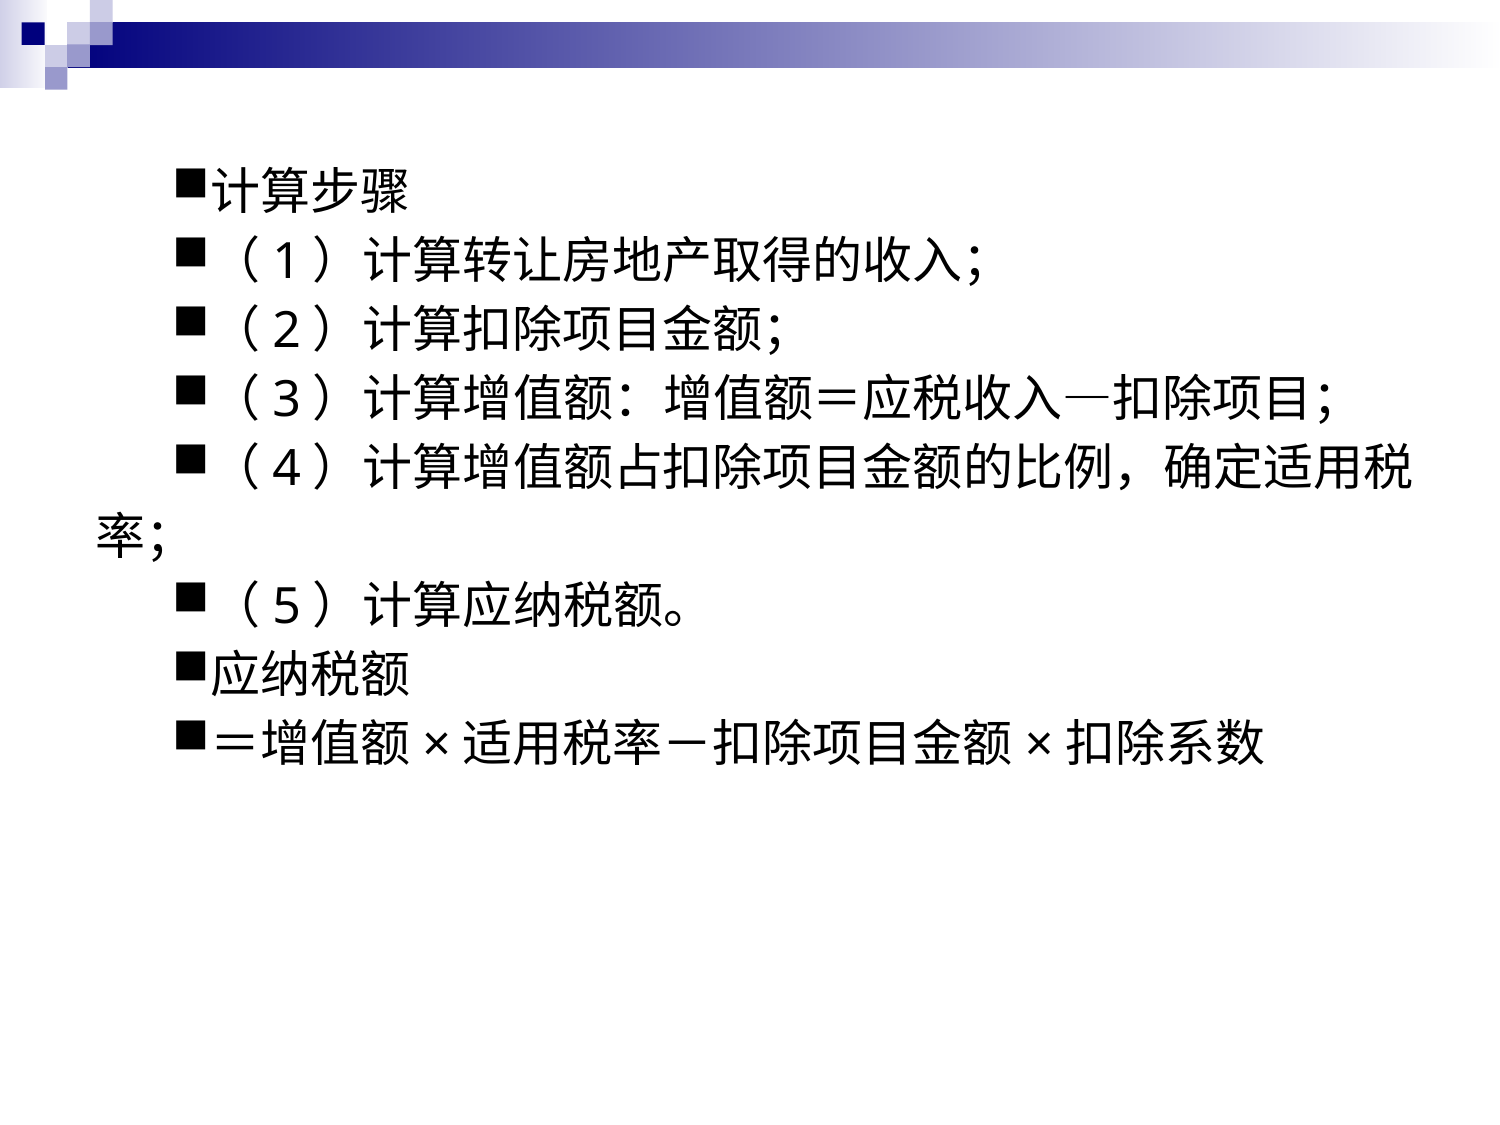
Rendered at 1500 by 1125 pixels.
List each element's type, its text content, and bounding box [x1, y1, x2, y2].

list 计算步骤 （1）计算转让房地产取得的收入； （2）计算扣除项目金额； （3）计算增值额：增值额＝应税收入—扣除项目； （4）计算增值额占扣除项目金额的比例，确定适用税率； （5）计算应纳税额。 应纳税额 ＝增值额×适用税率－扣除项目金额×扣除系数 [24, 142, 1476, 982]
